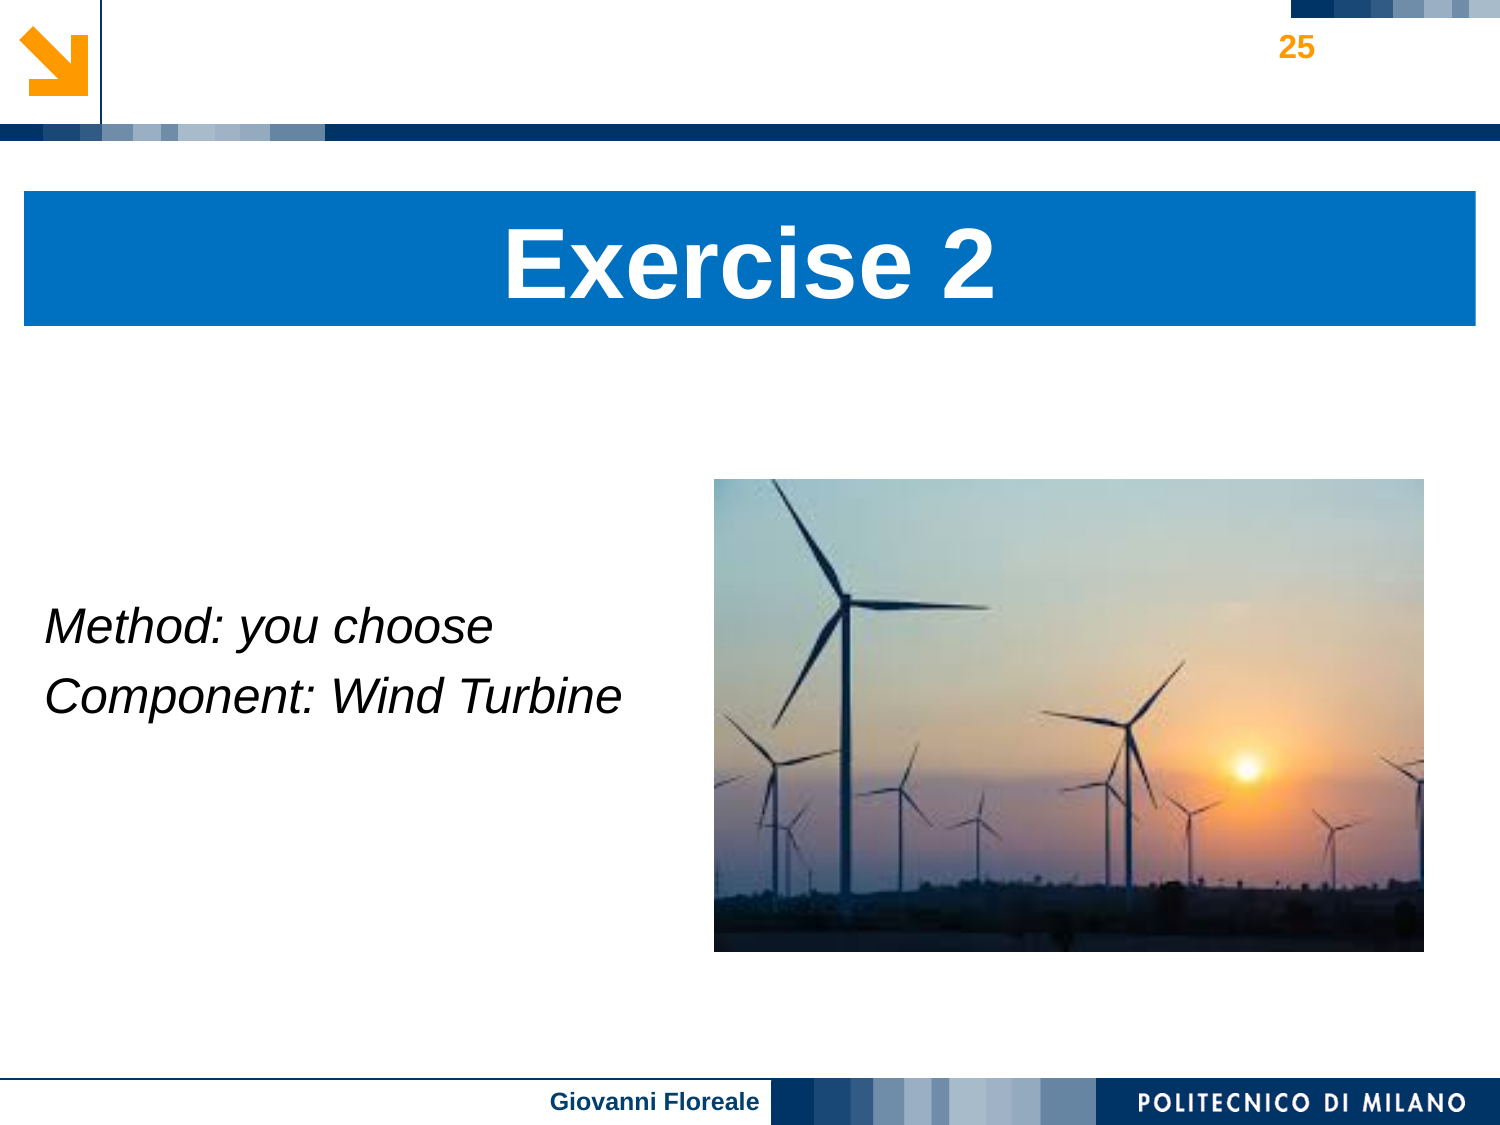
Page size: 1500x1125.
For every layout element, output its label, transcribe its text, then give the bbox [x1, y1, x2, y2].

picture [0, 0, 1500, 141]
text_box Exercise 2 [24, 191, 1476, 326]
slide_number 25 [1269, 24, 1493, 66]
picture [0, 1074, 1500, 1125]
picture [714, 479, 1424, 952]
text_box Method: you choose Component: Wind Turbine [29, 586, 709, 731]
